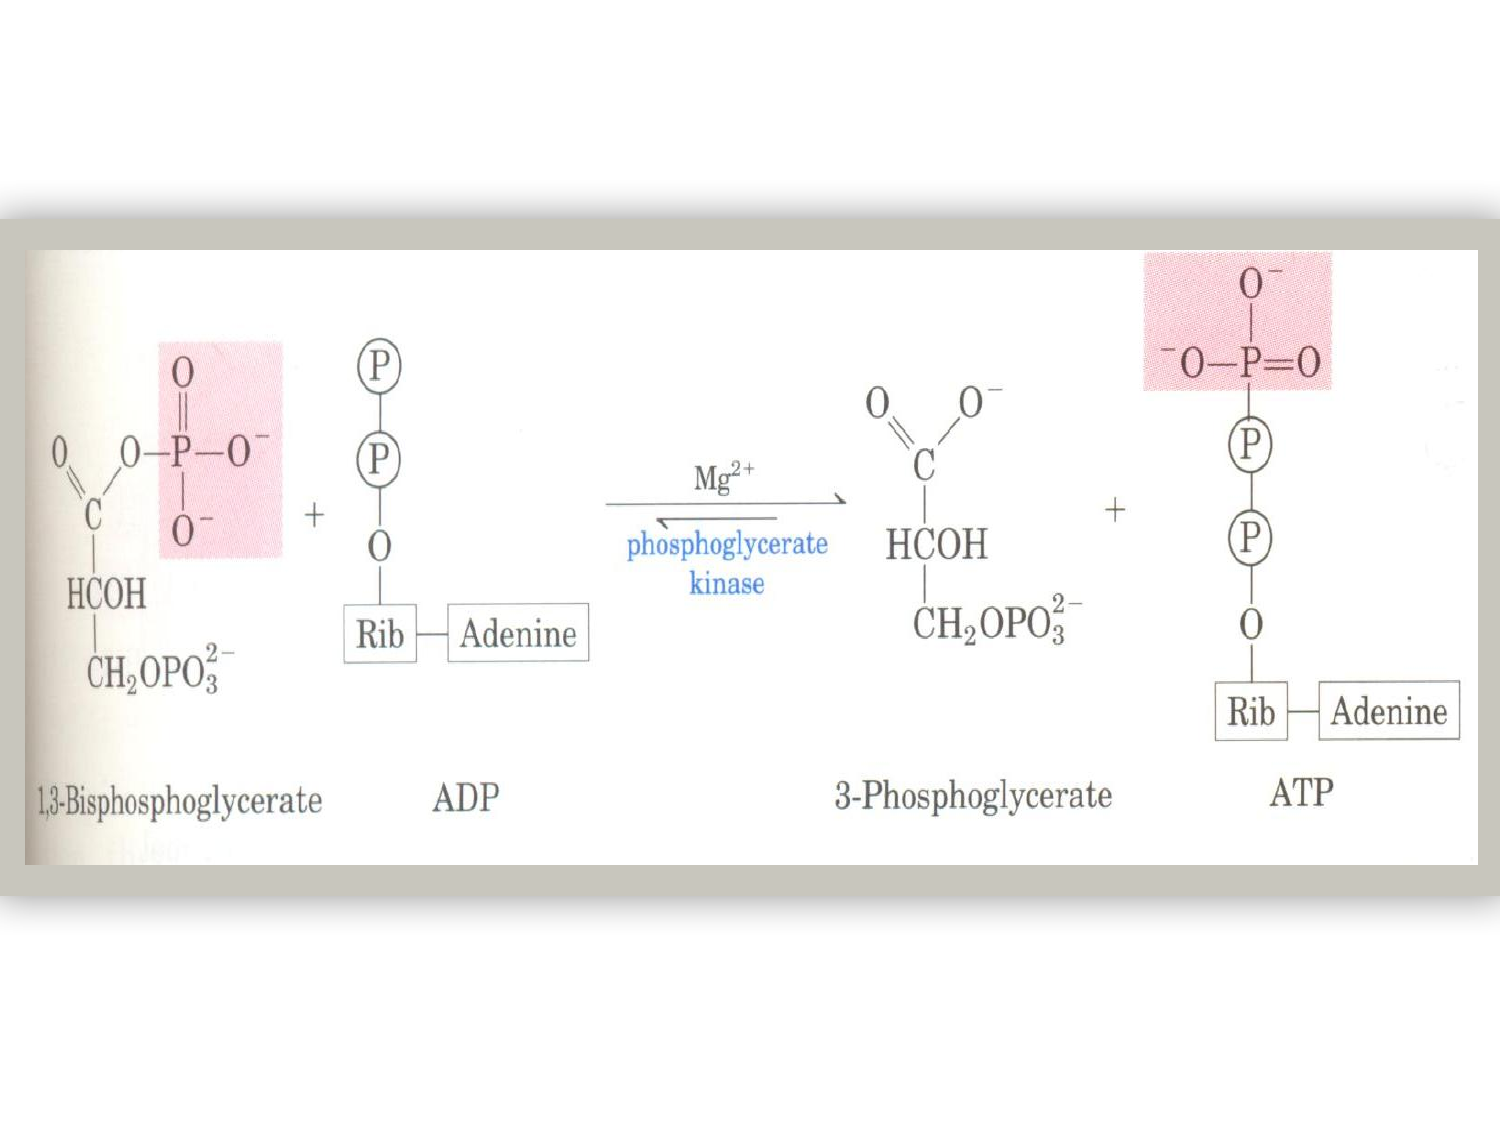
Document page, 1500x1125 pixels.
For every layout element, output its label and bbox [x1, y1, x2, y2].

list [24, 249, 1479, 866]
